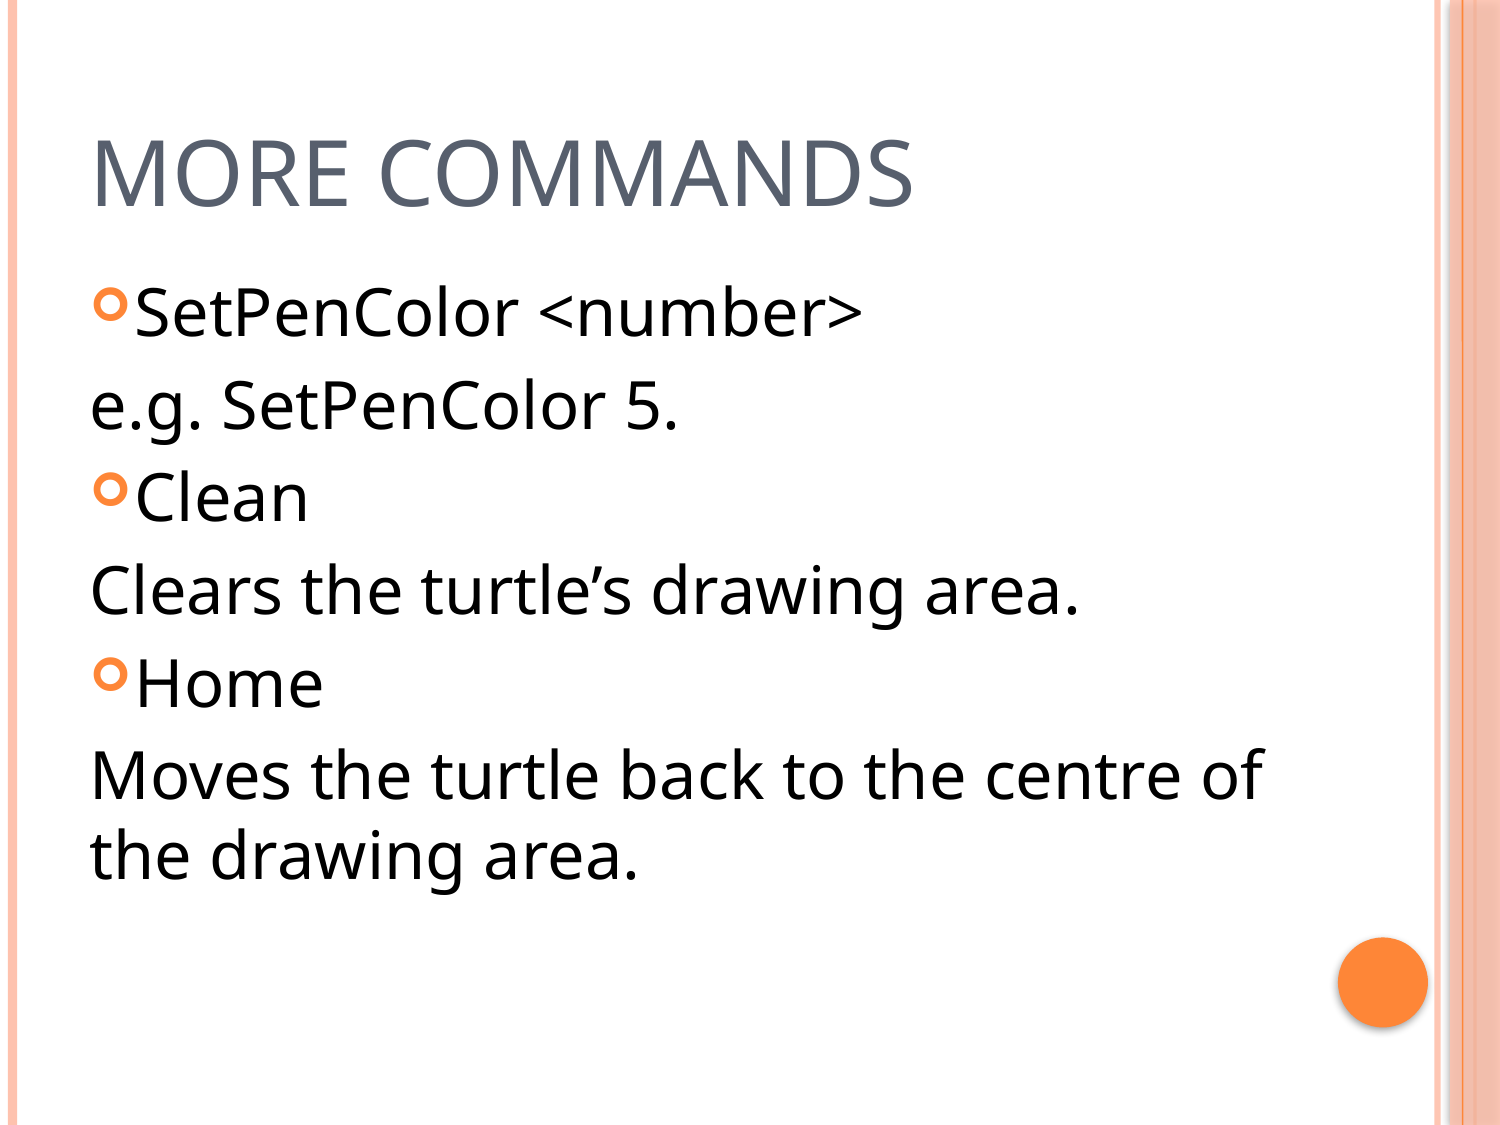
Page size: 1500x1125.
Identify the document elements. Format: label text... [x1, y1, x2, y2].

title More Commands [75, 45, 1300, 233]
list SetPenColor <number> e.g. SetPenColor 5. Clean Clears the turtle’s drawing area. Home Moves the turtle back to the centre of the drawing area. [75, 262, 1300, 1062]
